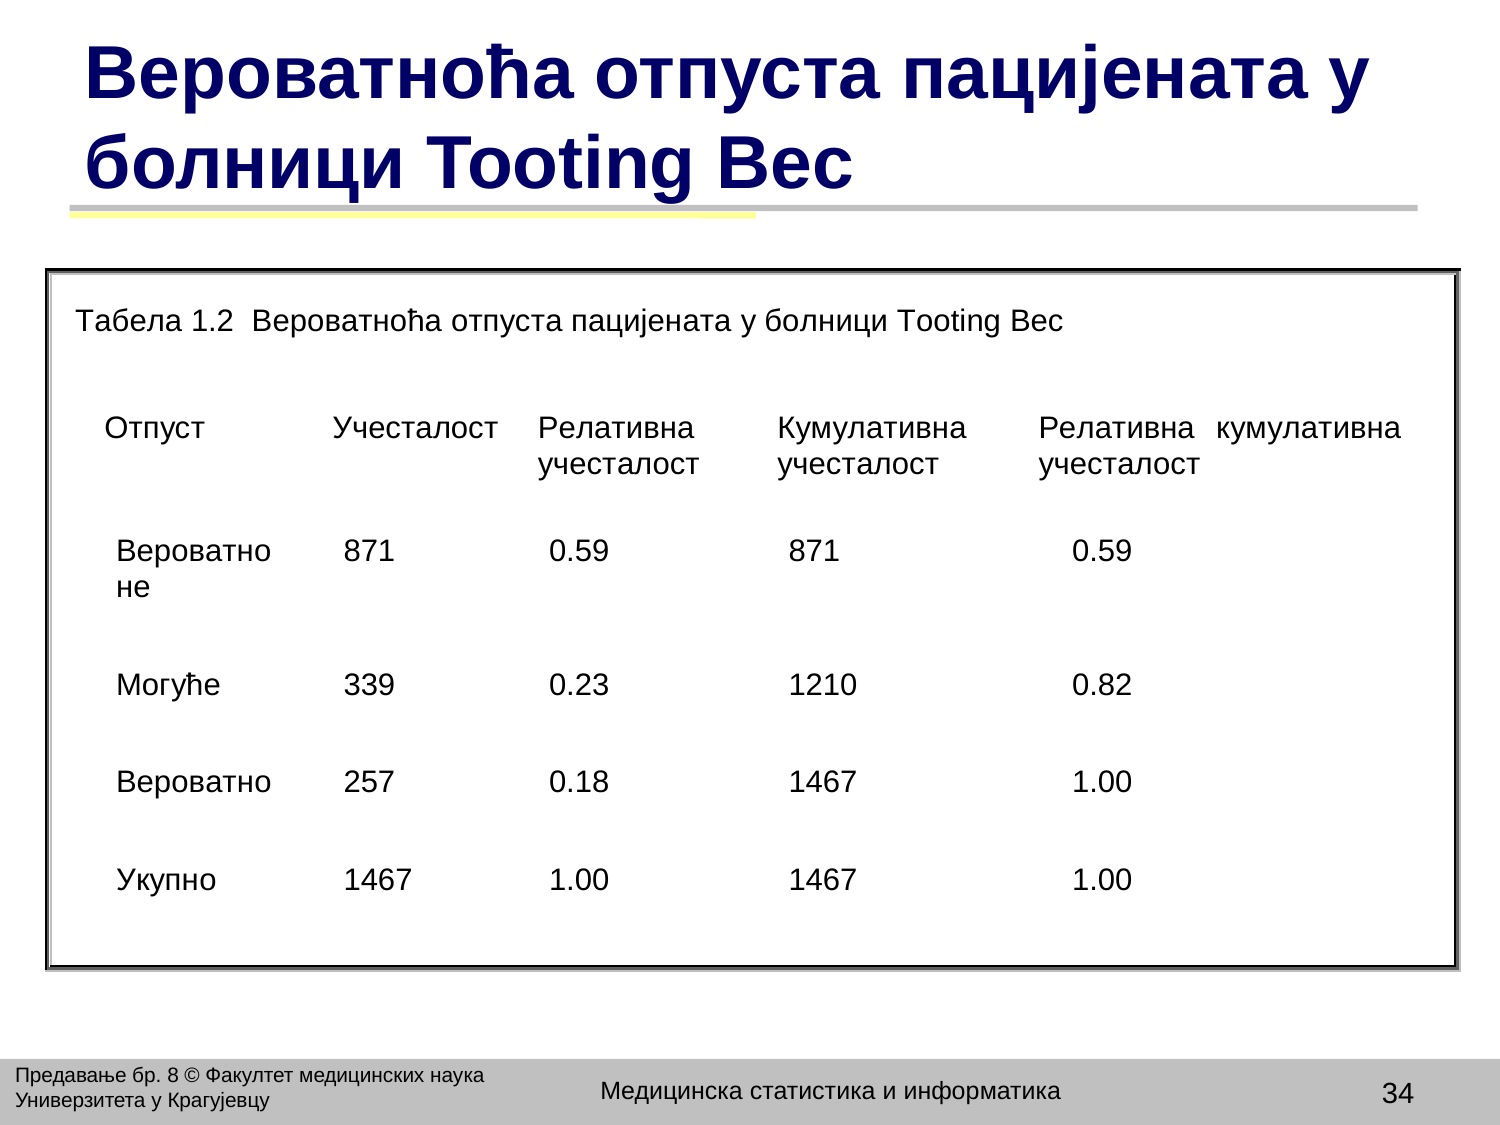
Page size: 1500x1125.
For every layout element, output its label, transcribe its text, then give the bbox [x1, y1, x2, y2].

footer Медицинска статистика и информатика [512, 1066, 1151, 1125]
slide_number 34 [1164, 1066, 1430, 1125]
slide_number Предавање бр. 8 © Факултет медицинских наука Универзитета у Крагујевцу [0, 1053, 614, 1108]
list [3, 268, 1500, 1027]
title Вероватноћа отпуста пацијената у болници Tooting Bec [69, 19, 1426, 208]
